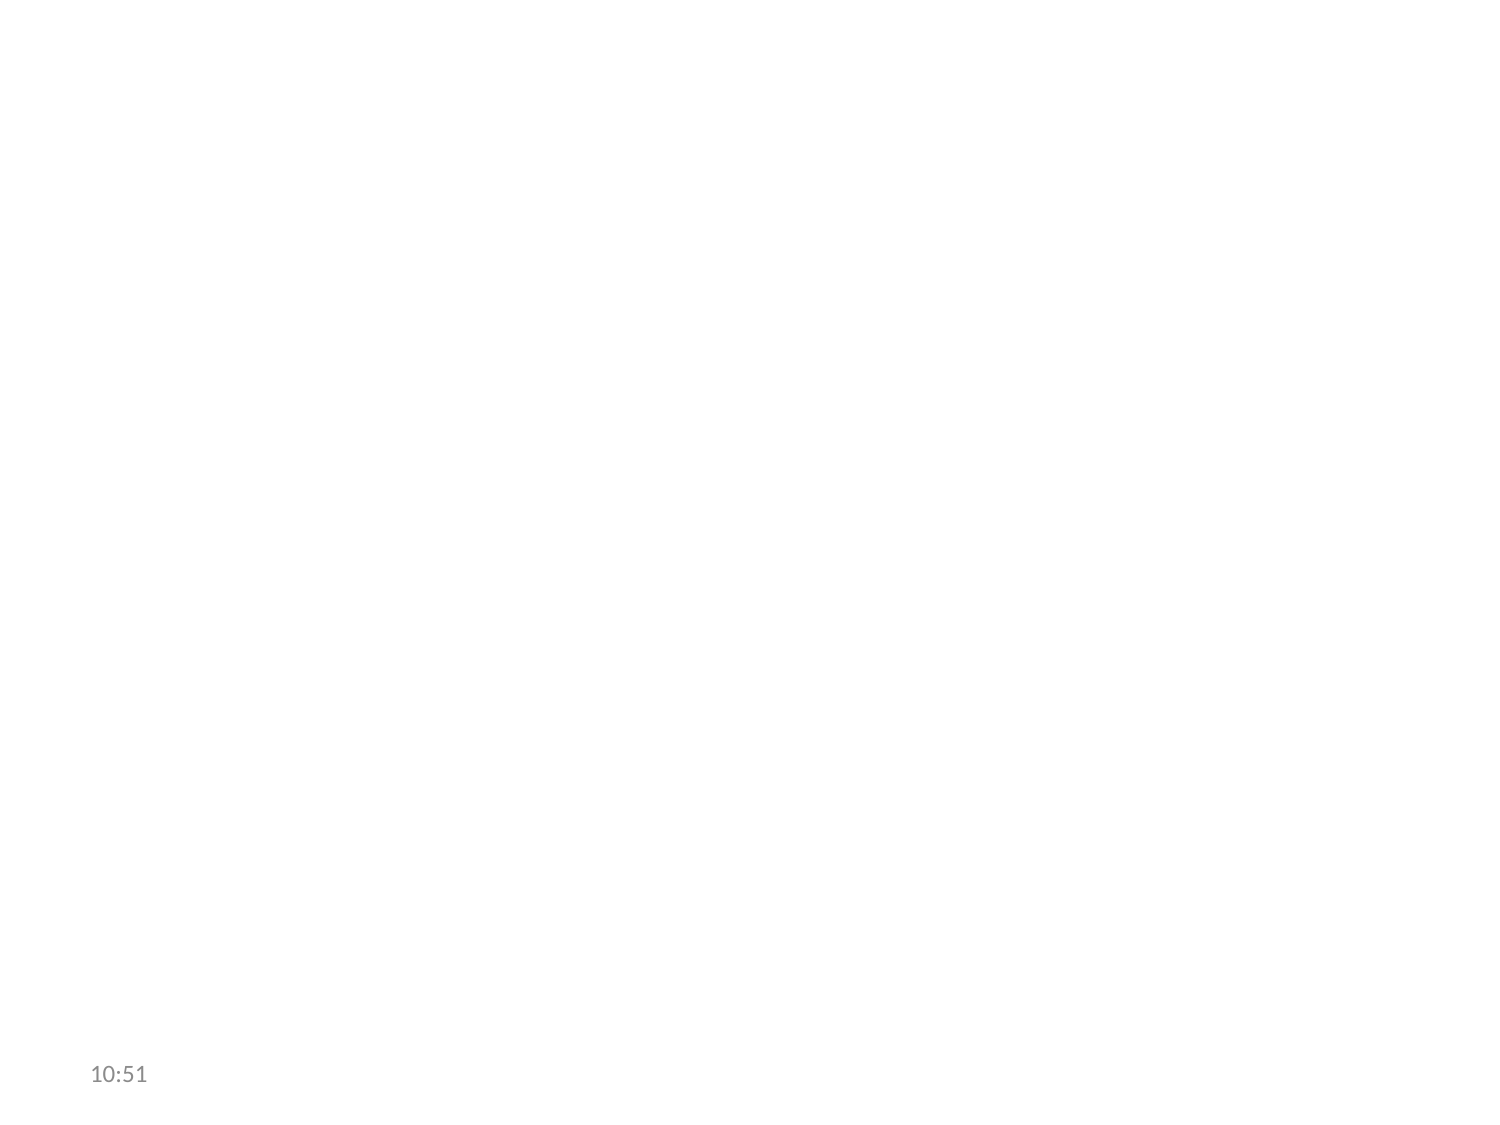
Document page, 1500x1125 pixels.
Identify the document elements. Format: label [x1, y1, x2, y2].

slide_number [75, 1042, 425, 1103]
